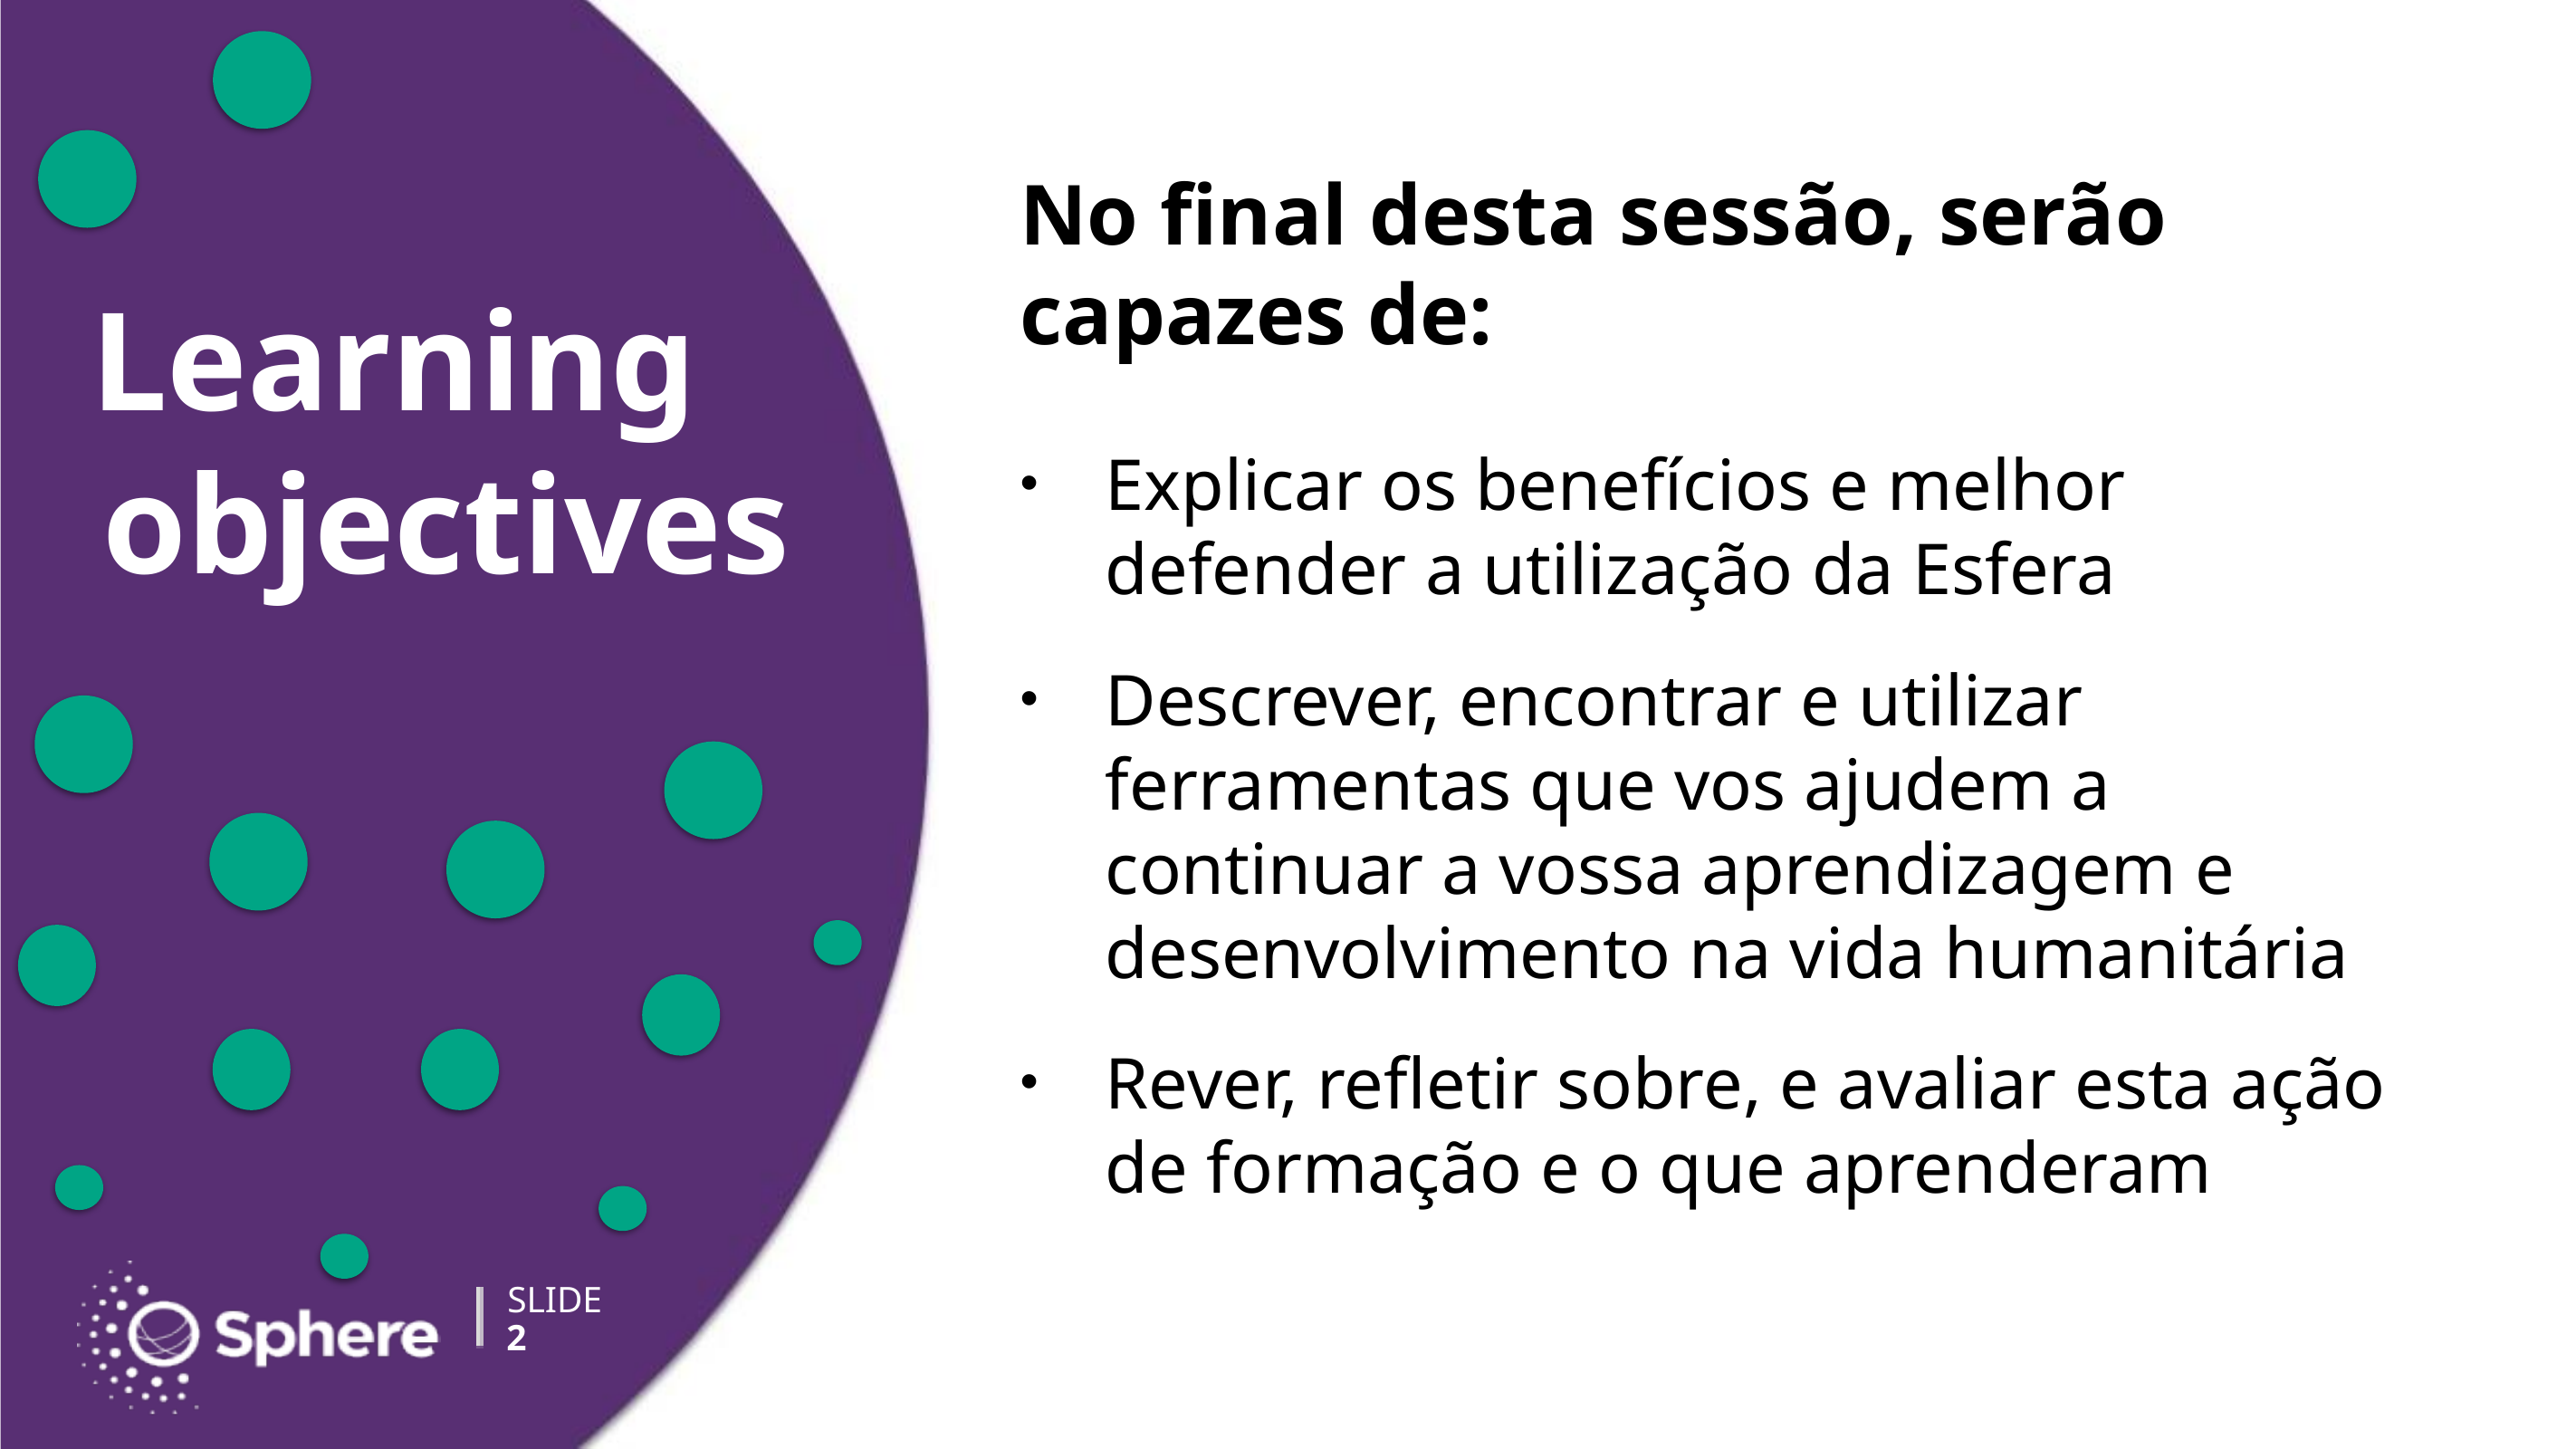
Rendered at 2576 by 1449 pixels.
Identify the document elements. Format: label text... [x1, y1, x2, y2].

slide_number 2 [498, 1308, 560, 1367]
title No final desta sessão, serão capazes de: [1011, 153, 2466, 323]
picture [0, 0, 939, 1449]
list Explicar os benefícios e melhor defender a utilização da Esfera Descrever, encontrar e utilizar ferramentas que vos ajudem a continuar a vossa aprendizagem e desenvolvimento na vida humanitária Rever, refletir sobre, e avaliar esta ação de formação e o que aprenderam [1011, 432, 2406, 1278]
